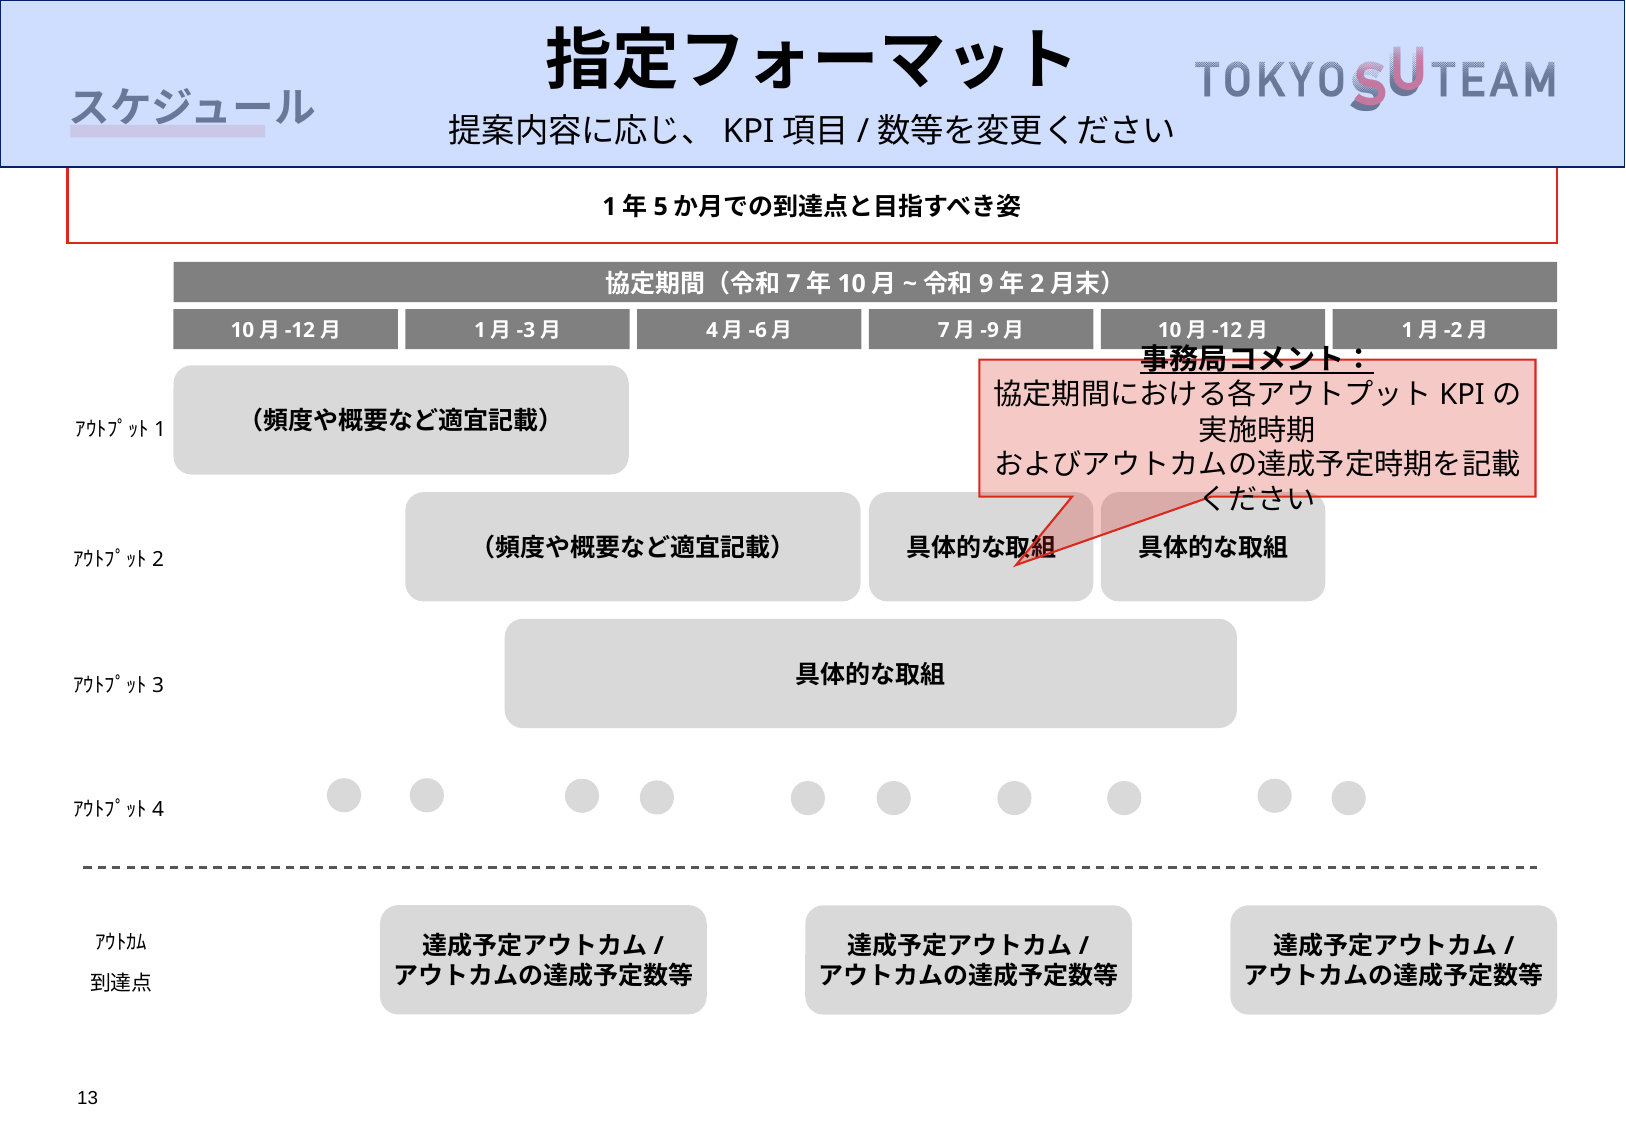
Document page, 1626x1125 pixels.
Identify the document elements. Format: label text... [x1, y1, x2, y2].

text_box 指定フォーマット 提案内容に応じ、KPI項目/数等を変更ください [0, 0, 1625, 167]
text_box 協定期間（令和7年10月~令和9年2月末） [171, 260, 1559, 304]
text_box （頻度や概要など適宜記載） [171, 363, 631, 477]
text_box ｱｳﾄｶﾑ 到達点 [67, 905, 175, 1001]
text_box 達成予定アウトカム/ アウトカムの達成予定数等 [803, 903, 1135, 1017]
text_box 事務局コメント： 協定期間における各アウトプットKPIの実施時期 およびアウトカムの達成予定時期を記載ください [979, 359, 1536, 566]
text_box 4月-6月 [635, 307, 864, 351]
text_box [326, 777, 1366, 816]
text_box 1月-2月 [1331, 307, 1559, 351]
text_box 1月-3月 [403, 307, 632, 351]
text_box 具体的な取組 [1098, 497, 1328, 604]
text_box ｱｳﾄﾌﾟｯﾄ2 [67, 522, 175, 576]
text_box 10月-12月 [1099, 307, 1327, 351]
text_box 達成予定アウトカム/ アウトカムの達成予定数等 [1228, 903, 1560, 1017]
text_box 具体的な取組 [502, 616, 1240, 731]
picture [1194, 45, 1557, 115]
text_box ｱｳﾄﾌﾟｯﾄ3 [67, 649, 175, 703]
text_box 達成予定アウトカム/ アウトカムの達成予定数等 [377, 902, 709, 1017]
text_box 7月-9月 [867, 307, 1095, 351]
text_box ｱｳﾄﾌﾟｯﾄ1 [69, 392, 177, 447]
text_box 10月-12月 [171, 307, 400, 351]
text_box 具体的な取組 [866, 489, 1096, 604]
text_box ｱｳﾄﾌﾟｯﾄ4 [67, 772, 175, 826]
text_box 1年5か月での到達点と目指すべき姿 [67, 167, 1558, 244]
text_box （頻度や概要など適宜記載） [403, 489, 863, 604]
slide_number 13 [68, 1080, 98, 1109]
